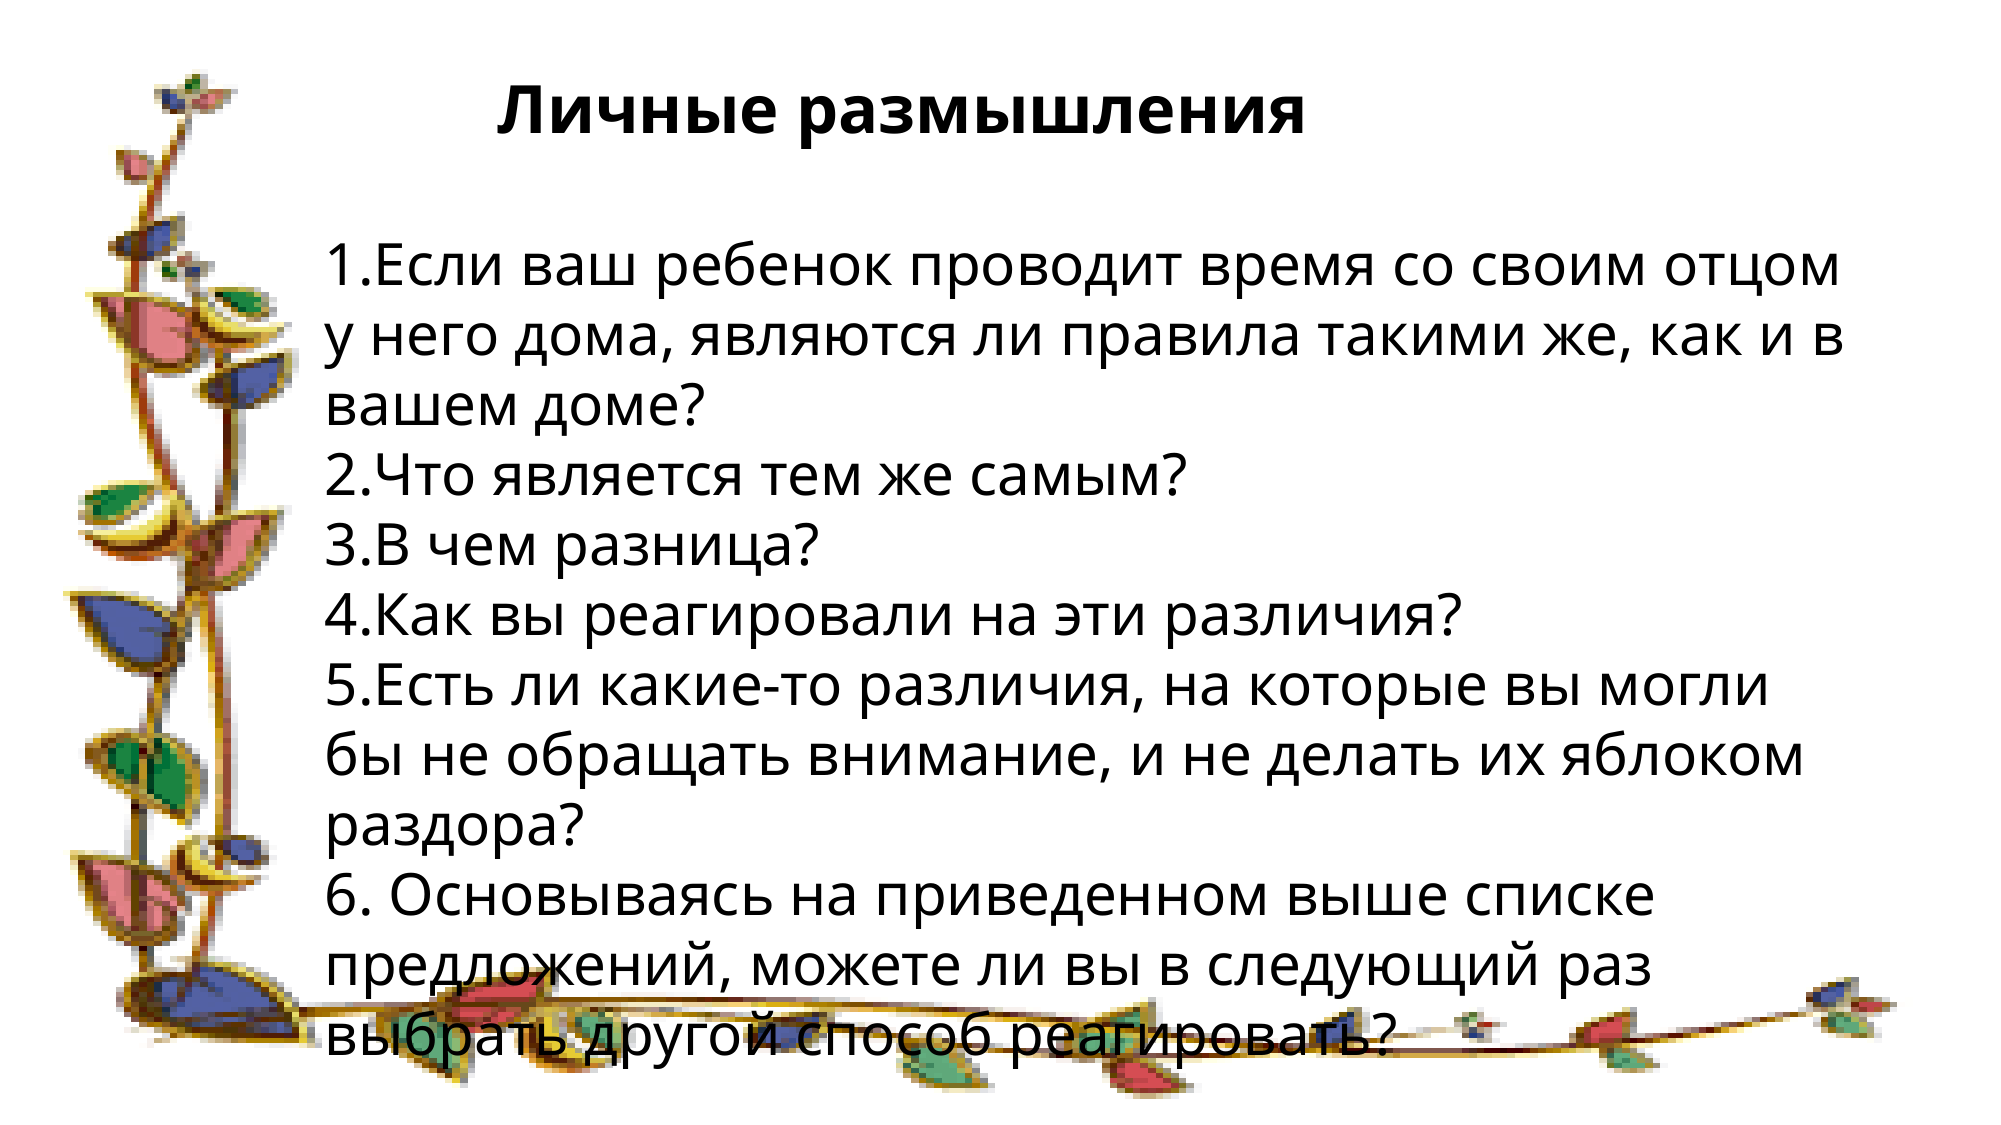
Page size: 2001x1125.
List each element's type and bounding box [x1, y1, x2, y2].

list [63, 59, 1936, 1099]
